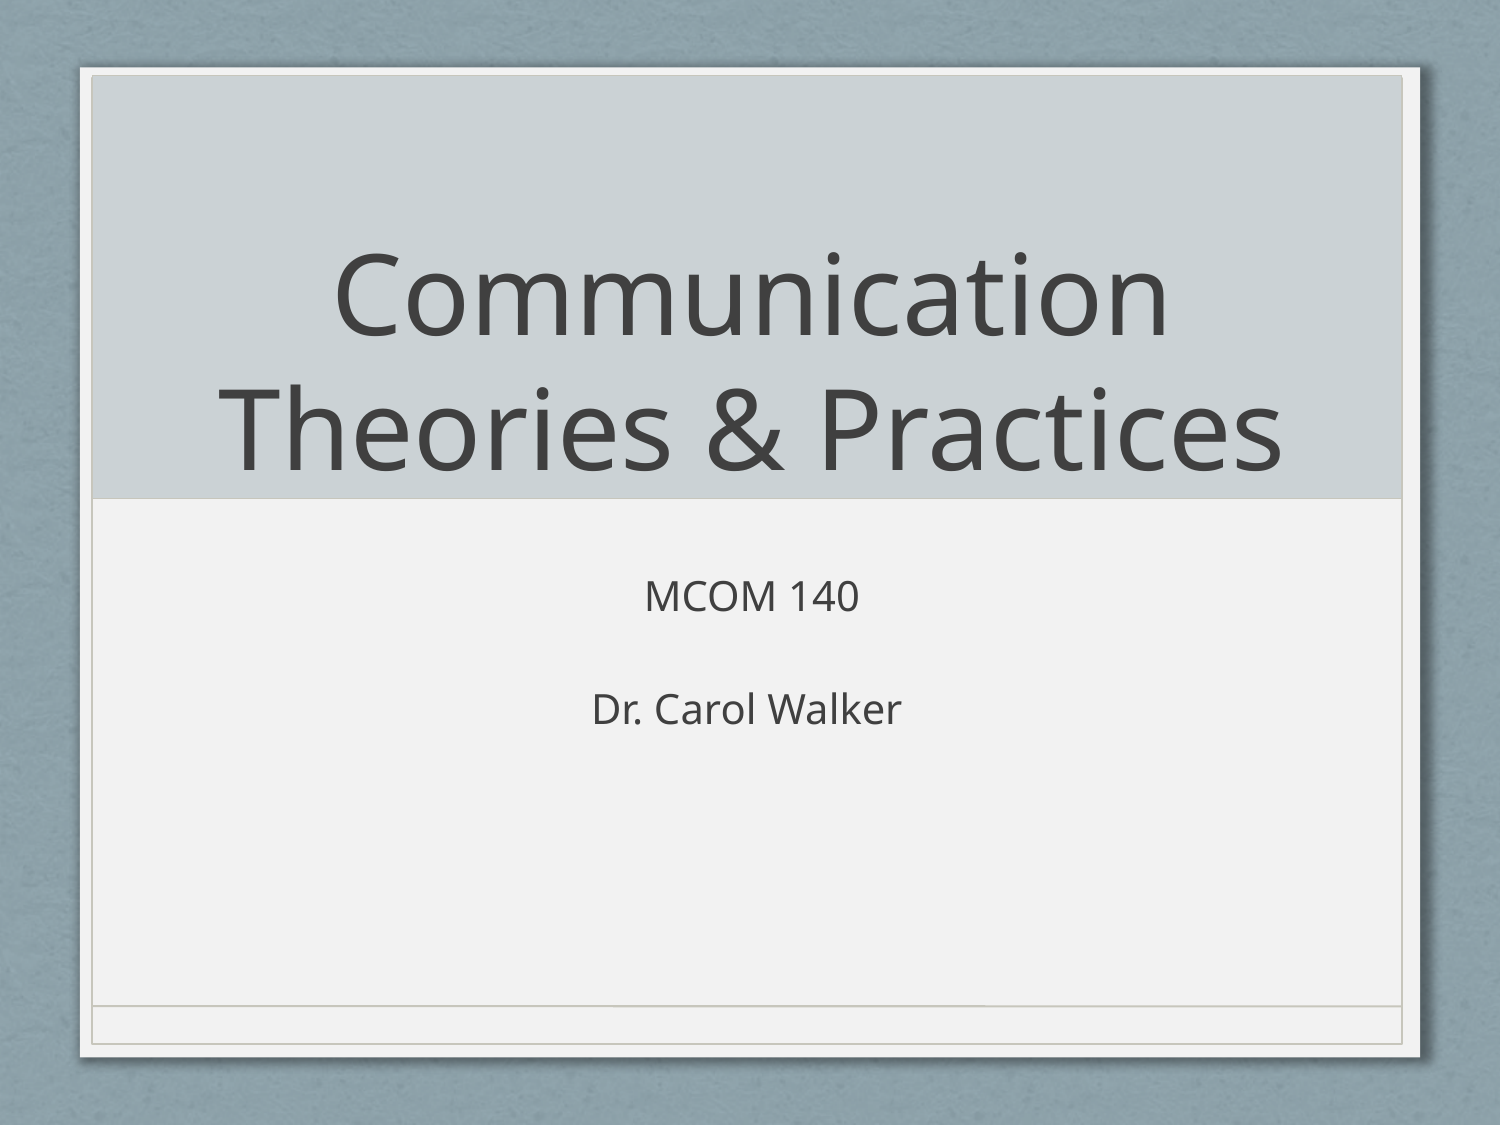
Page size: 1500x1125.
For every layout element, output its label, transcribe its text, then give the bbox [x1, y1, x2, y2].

subtitle MCOM 140 Dr. Carol Walker [150, 562, 1355, 850]
title Communication Theories & Practices [150, 184, 1355, 500]
